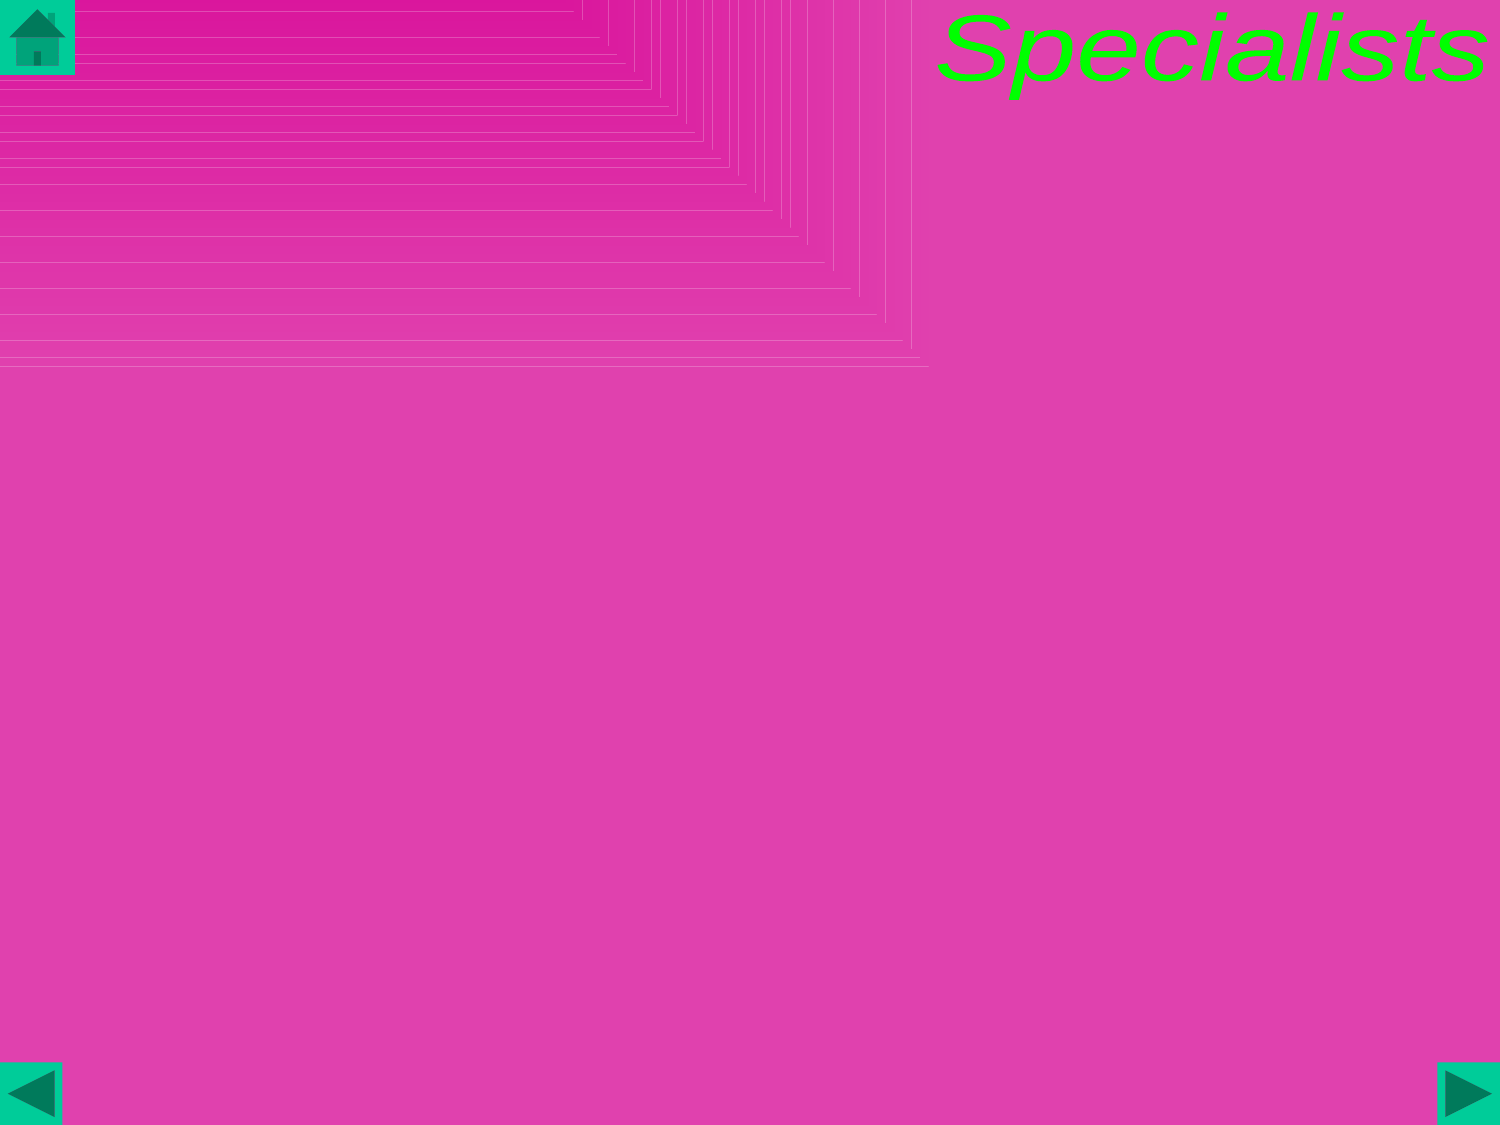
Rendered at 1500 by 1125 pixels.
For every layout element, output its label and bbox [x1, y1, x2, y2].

text_box [0, 1062, 63, 1125]
text_box [1437, 1062, 1500, 1125]
text_box [0, 0, 75, 75]
